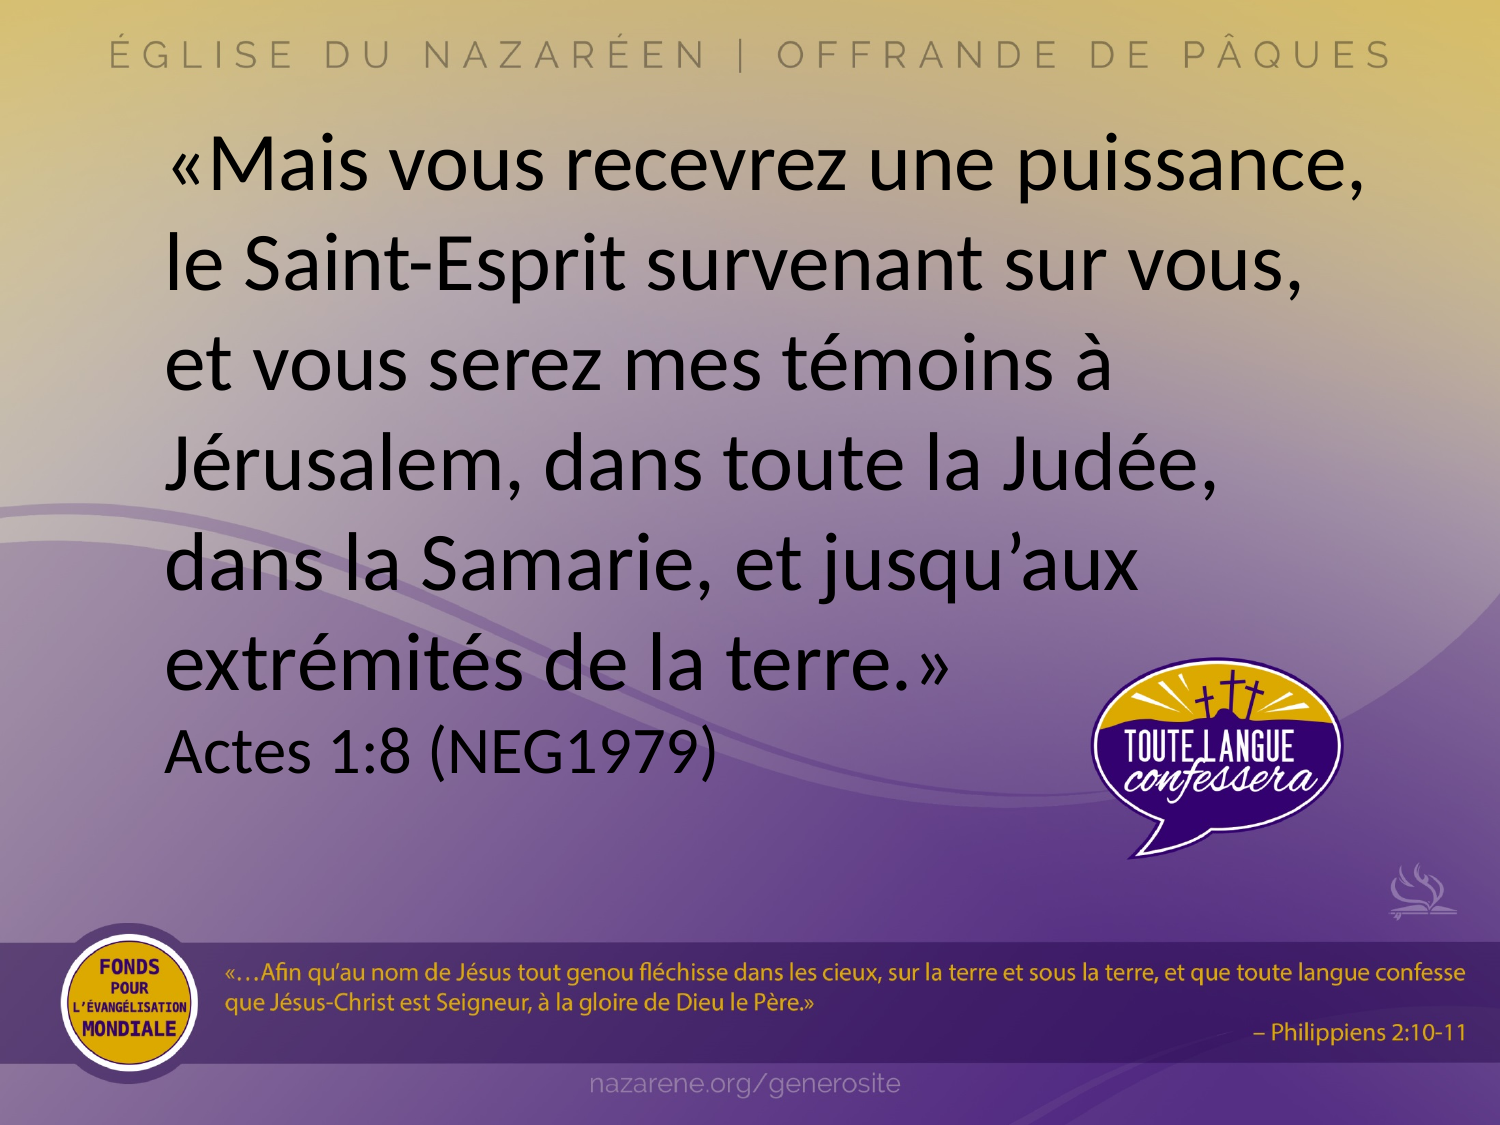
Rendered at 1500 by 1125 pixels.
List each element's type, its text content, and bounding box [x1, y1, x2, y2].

text_box «Mais vous recevrez une puissance, le Saint-Esprit survenant sur vous, et vous serez mes témoins à Jérusalem, dans toute la Judée, dans la Samarie, et jusqu’aux extrémités de la terre.» Actes 1:8 (NEG1979) [150, 99, 1388, 795]
picture [0, 0, 1500, 1125]
